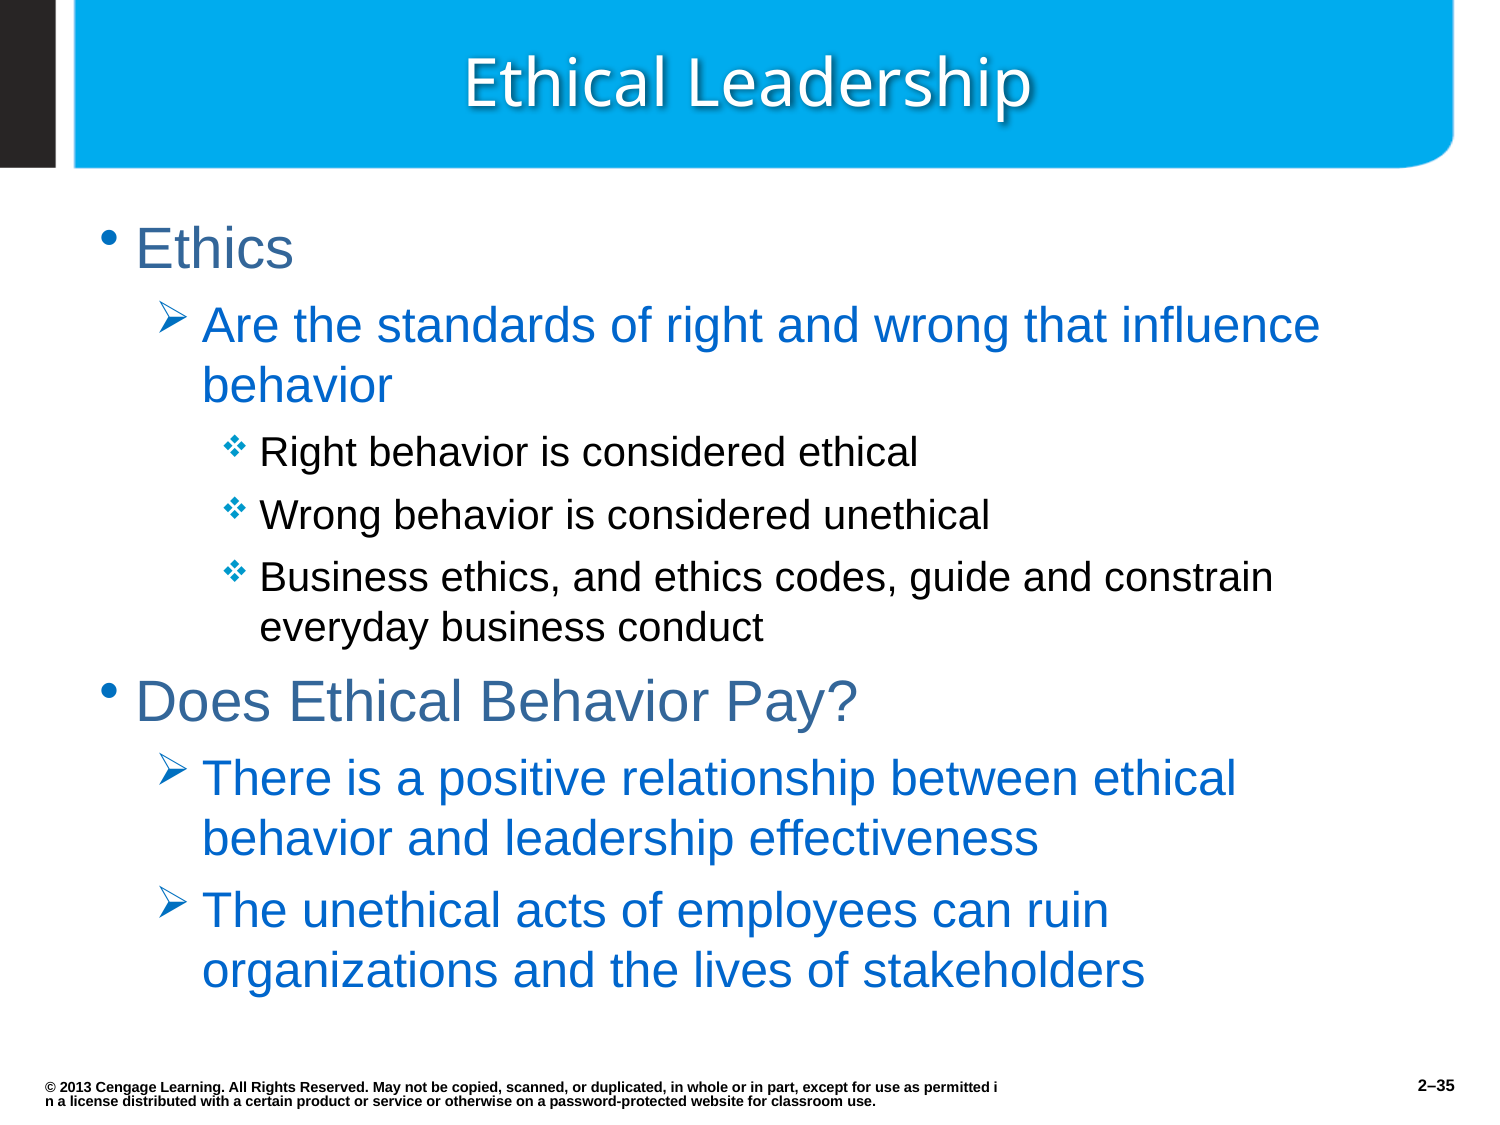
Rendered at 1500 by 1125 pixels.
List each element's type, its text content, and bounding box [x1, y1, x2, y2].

footer © 2013 Cengage Learning. All Rights Reserved. May not be copied, scanned, or duplicated, in whole or in part, except for use as permitted in a license distributed with a certain product or service or otherwise on a password-protected website for classroom use. [45, 1042, 1005, 1103]
list Ethics Are the standards of right and wrong that influence behavior Right behavior is considered ethical Wrong behavior is considered unethical Business ethics, and ethics codes, guide and constrain everyday business conduct Does Ethical Behavior Pay? There is a positive relationship between ethical behavior and leadership effectiveness The unethical acts of employees can ruin organizations and the lives of stakeholders [84, 202, 1414, 1043]
picture [0, 0, 1456, 171]
slide_number 2–35 [1092, 1042, 1455, 1103]
title Ethical Leadership [85, 32, 1411, 128]
